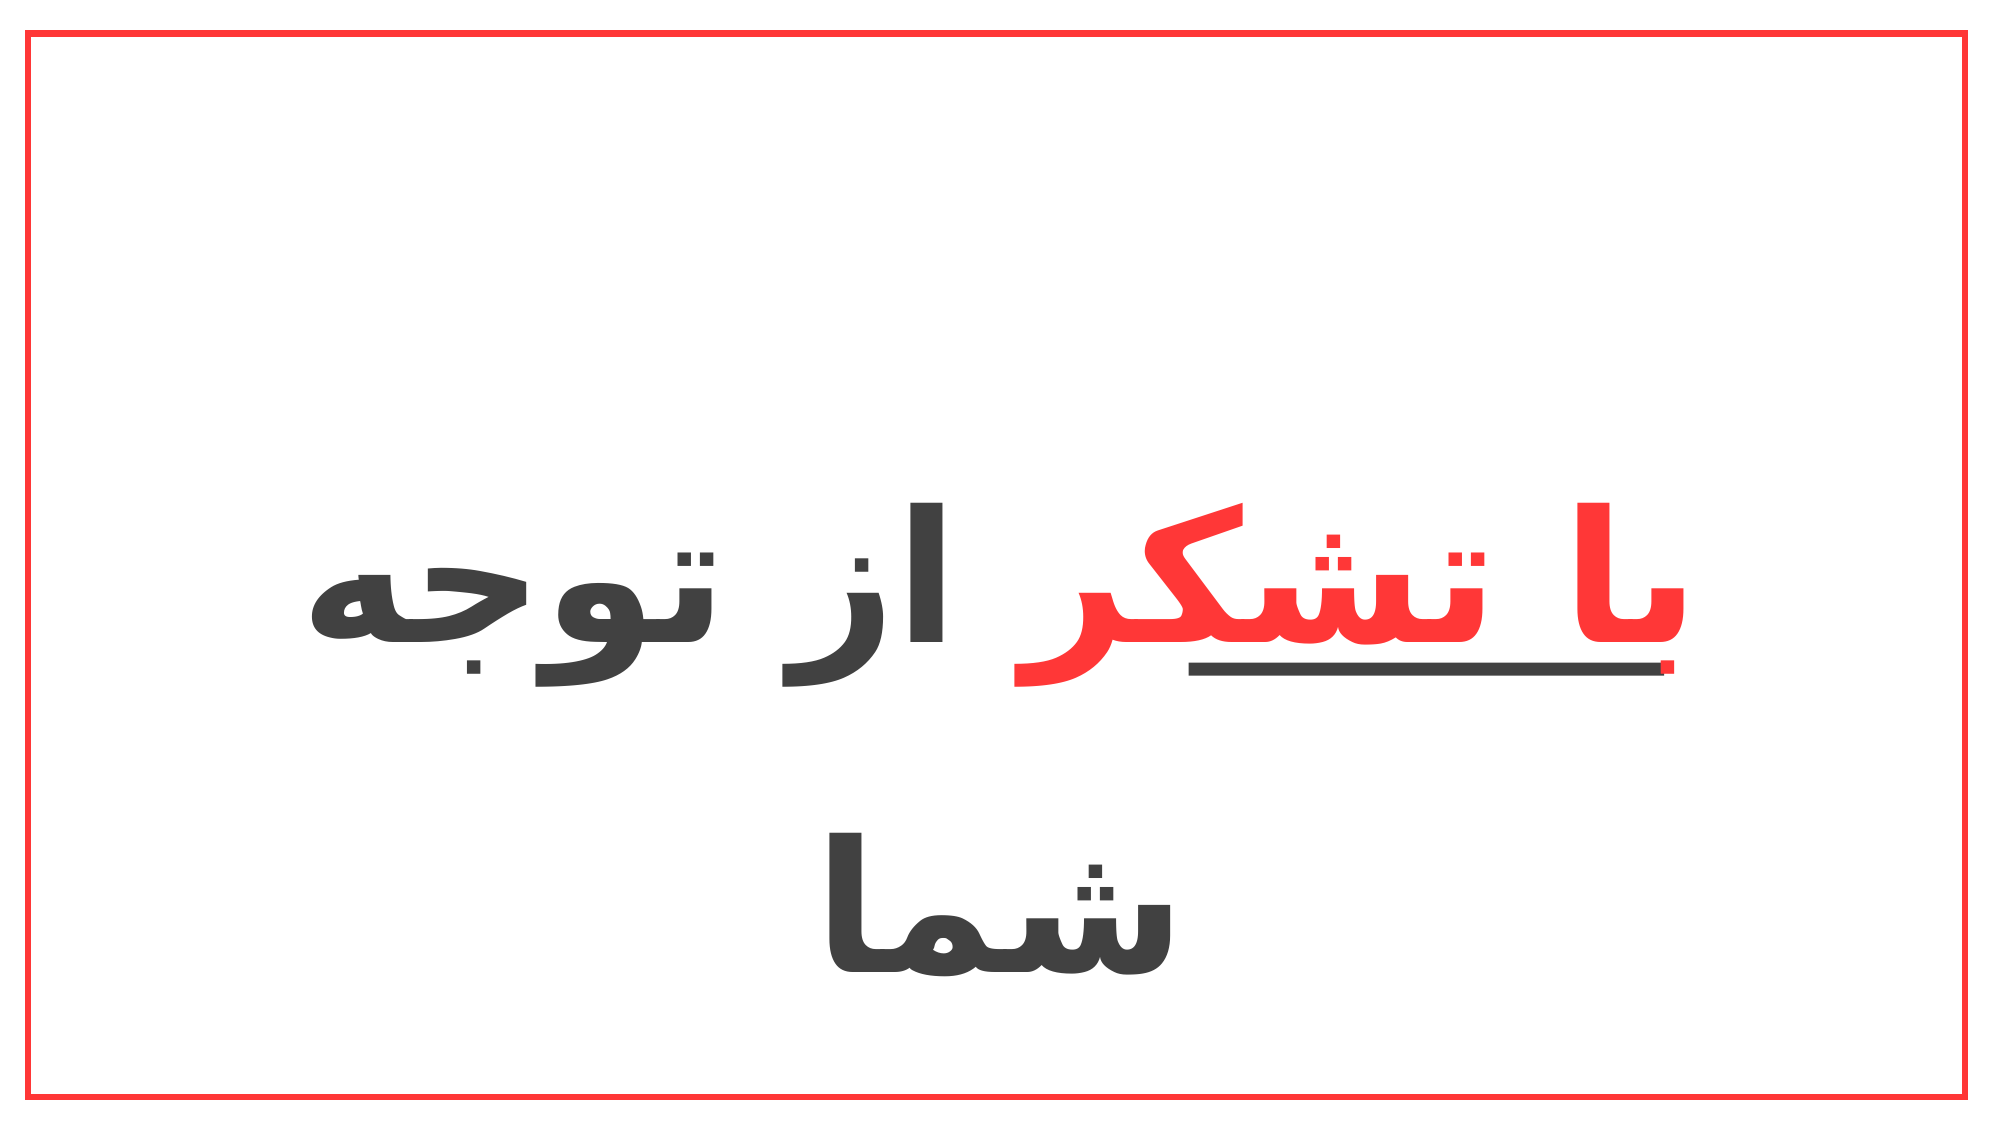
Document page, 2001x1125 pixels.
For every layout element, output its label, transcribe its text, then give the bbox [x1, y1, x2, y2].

text_box [27, 33, 1966, 1098]
text_box با تشکر از توجه شما [253, 341, 1747, 1017]
